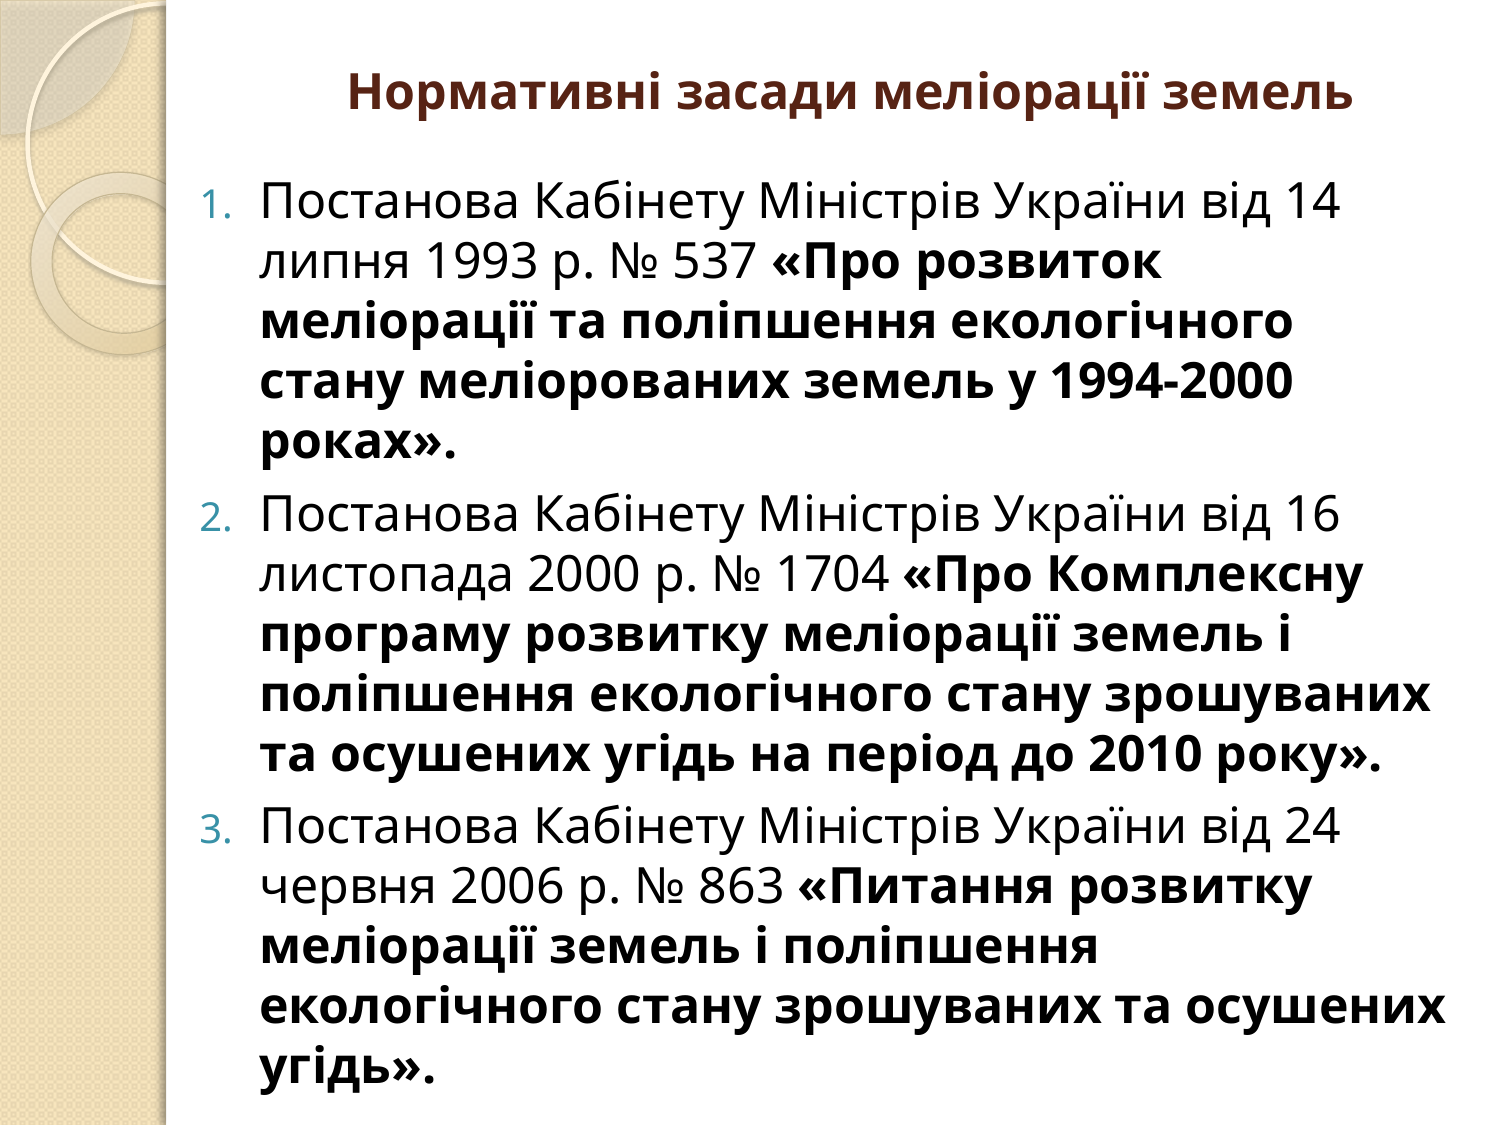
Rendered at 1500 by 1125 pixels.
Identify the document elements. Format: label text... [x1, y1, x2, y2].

title Нормативні засади меліорації земель [235, 0, 1466, 160]
list Постанова Кабінету Міністрів України від 14 липня 1993 р. № 537 «Про розвиток меліорації та поліпшення екологічного стану меліорованих земель у 1994-2000 роках». Постанова Кабінету Міністрів України від 16 листопада 2000 р. № 1704 «Про Комплексну програму розвитку меліорації земель і поліпшення екологічного стану зрошуваних та осушених угідь на період до 2010 року». Постанова Кабінету Міністрів України від 24 червня 2006 р. № 863 «Питання розвитку меліорації земель і поліпшення екологічного стану зрошуваних та осушених угідь». [170, 160, 1466, 1095]
